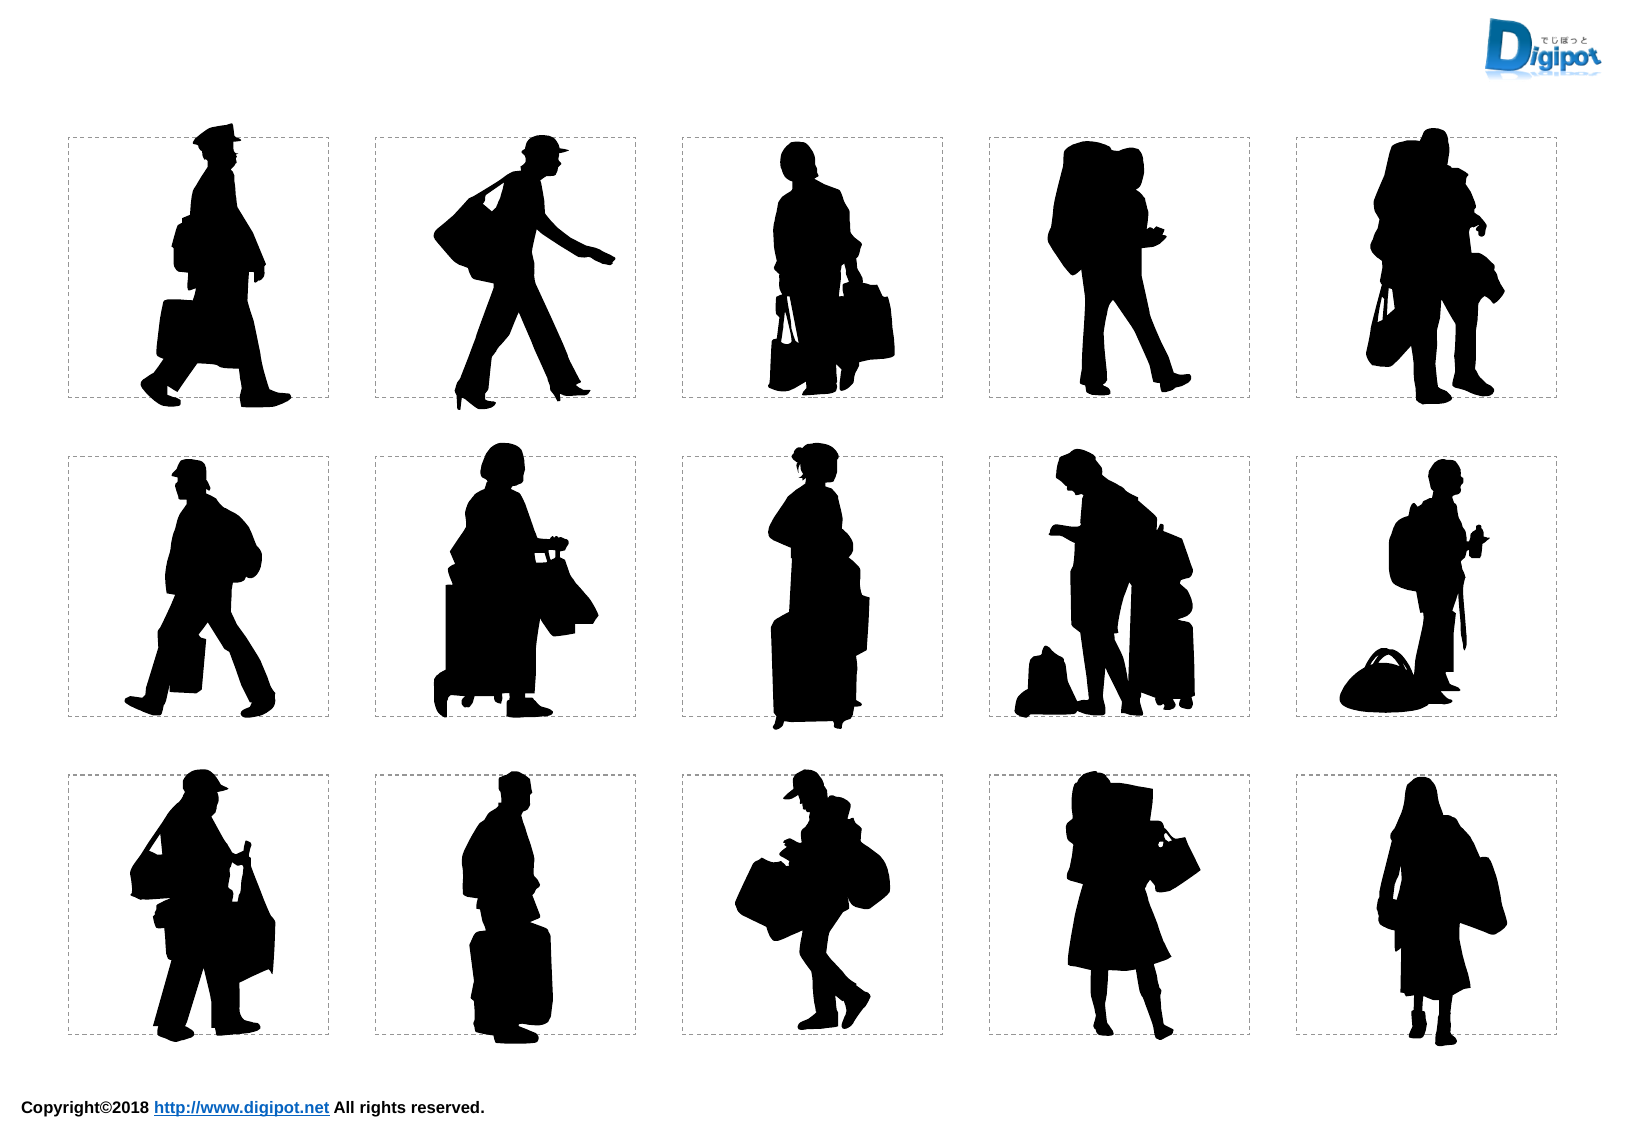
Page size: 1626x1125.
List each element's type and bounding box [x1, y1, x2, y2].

text_box [433, 442, 599, 718]
picture [1485, 18, 1602, 82]
text_box [140, 123, 292, 408]
text_box [768, 141, 895, 396]
text_box [433, 135, 616, 410]
text_box [124, 459, 276, 718]
text_box [1339, 459, 1490, 713]
text_box [1065, 771, 1201, 1040]
text_box [1014, 448, 1195, 718]
text_box [130, 769, 276, 1042]
text_box [461, 771, 553, 1044]
text_box [1376, 776, 1508, 1047]
text_box [768, 442, 870, 730]
text_box [1366, 128, 1505, 405]
text_box [1047, 141, 1192, 396]
text_box [735, 769, 891, 1030]
